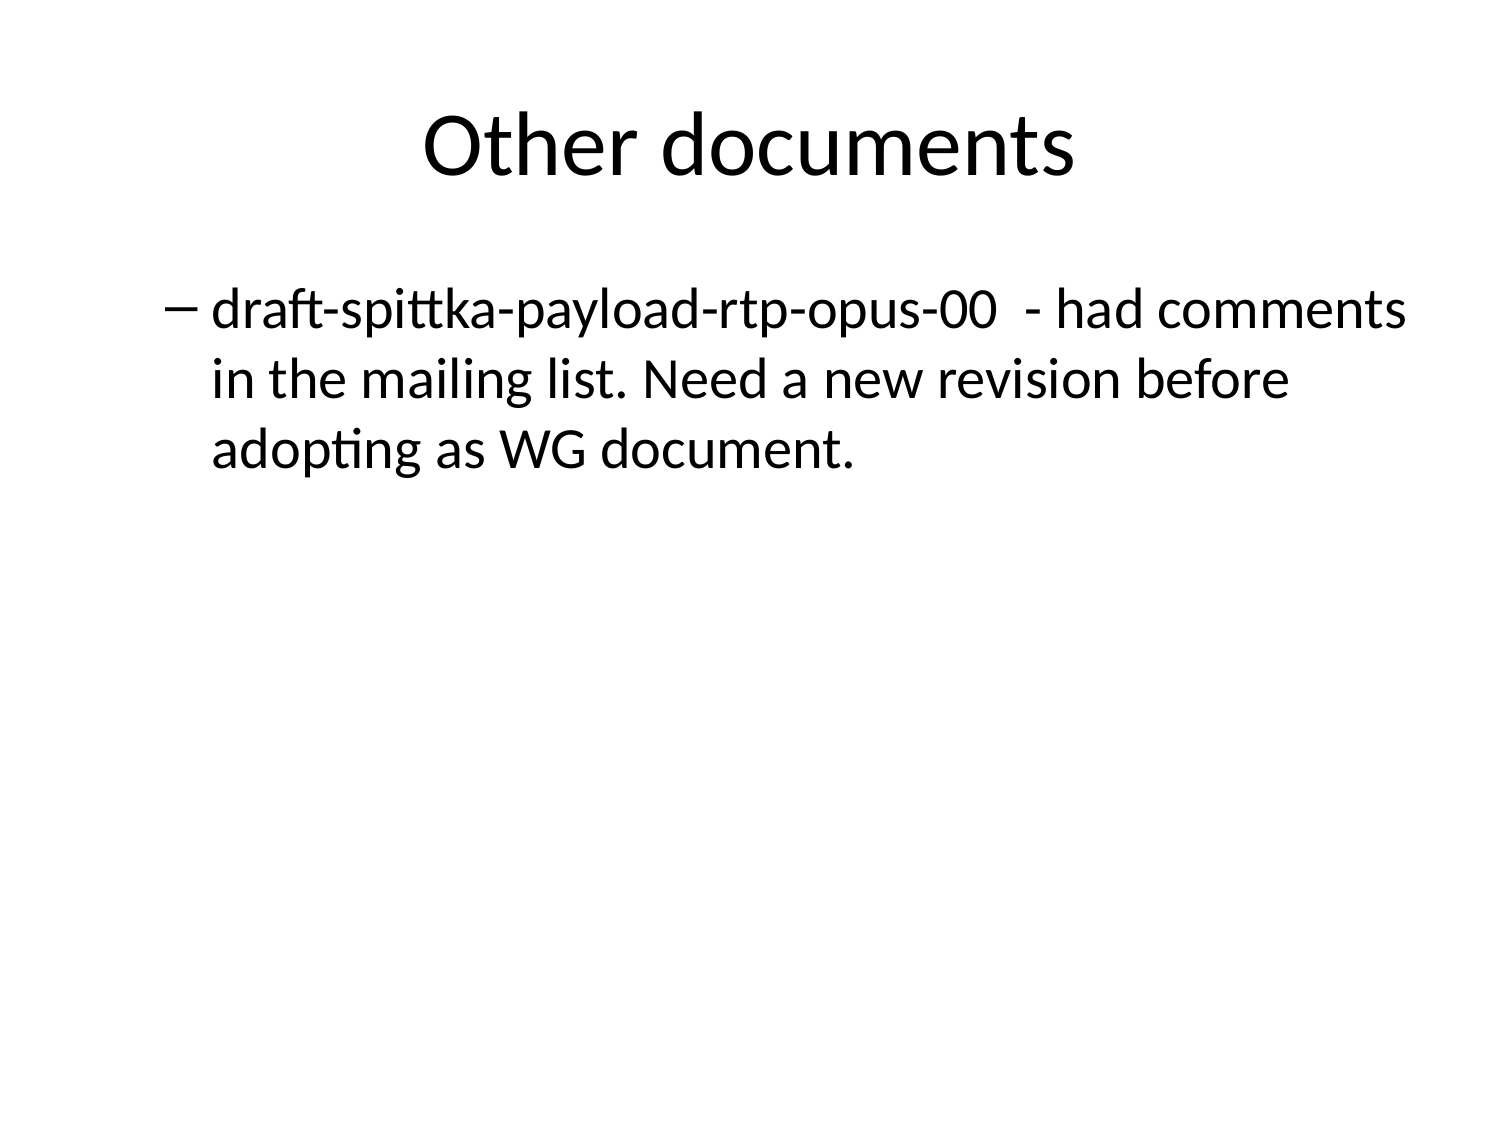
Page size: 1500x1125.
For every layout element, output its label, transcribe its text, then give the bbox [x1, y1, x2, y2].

title Other documents [74, 44, 1426, 233]
list draft-spittka-payload-rtp-opus-00 - had comments in the mailing list. Need a new revision before adopting as WG document. [74, 262, 1426, 1006]
